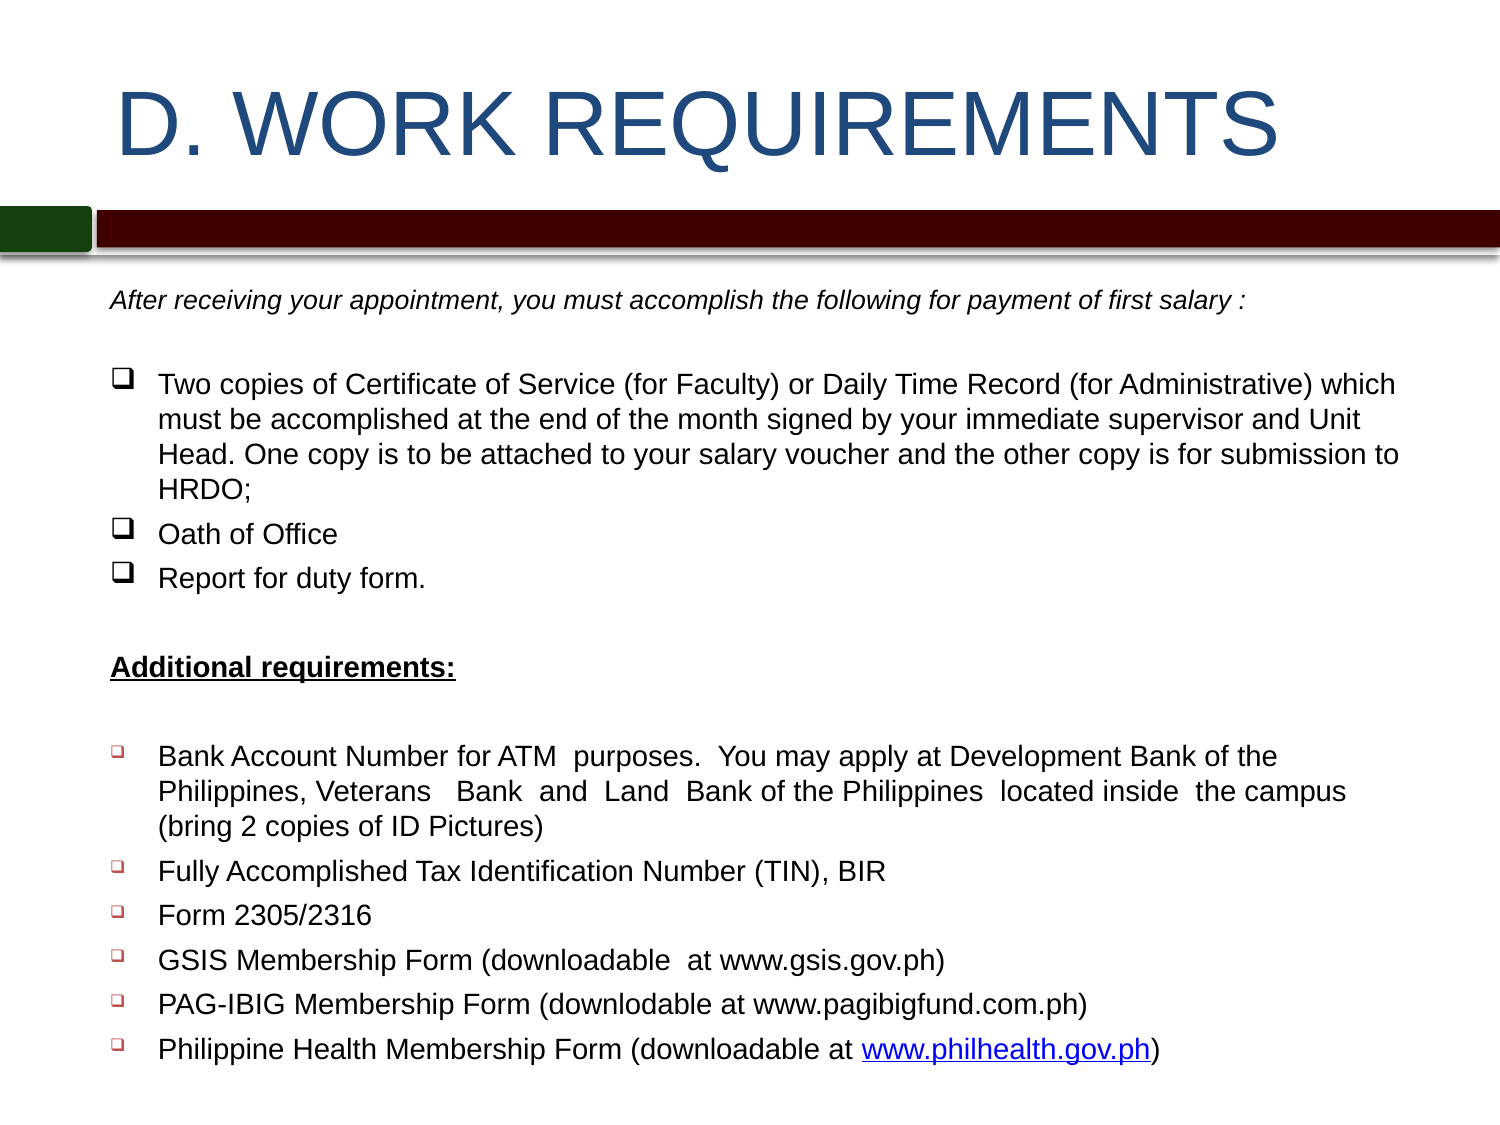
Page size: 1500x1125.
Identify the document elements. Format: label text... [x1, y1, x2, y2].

title D. WORK REQUIREMENTS [100, 37, 1438, 200]
text_box [100, 264, 1438, 375]
list After receiving your appointment, you must accomplish the following for payment of first salary : Two copies of Certificate of Service (for Faculty) or Daily Time Record (for Administrative) which must be accomplished at the end of the month signed by your immediate supervisor and Unit Head. One copy is to be attached to your salary voucher and the other copy is for submission to HRDO; Oath of Office Report for duty form. Additional requirements: Bank Account Number for ATM purposes. You may apply at Development Bank of the Philippines, Veterans Bank and Land Bank of the Philippines located inside the campus (bring 2 copies of ID Pictures) Fully Accomplished Tax Identification Number (TIN), BIR Form 2305/2316 GSIS Membership Form (downloadable at www.gsis.gov.ph) PAG-IBIG Membership Form (downlodable at www.pagibigfund.com.ph) Philippine Health Membership Form (downloadable at www.philhealth.gov.ph) [95, 376, 1433, 1075]
